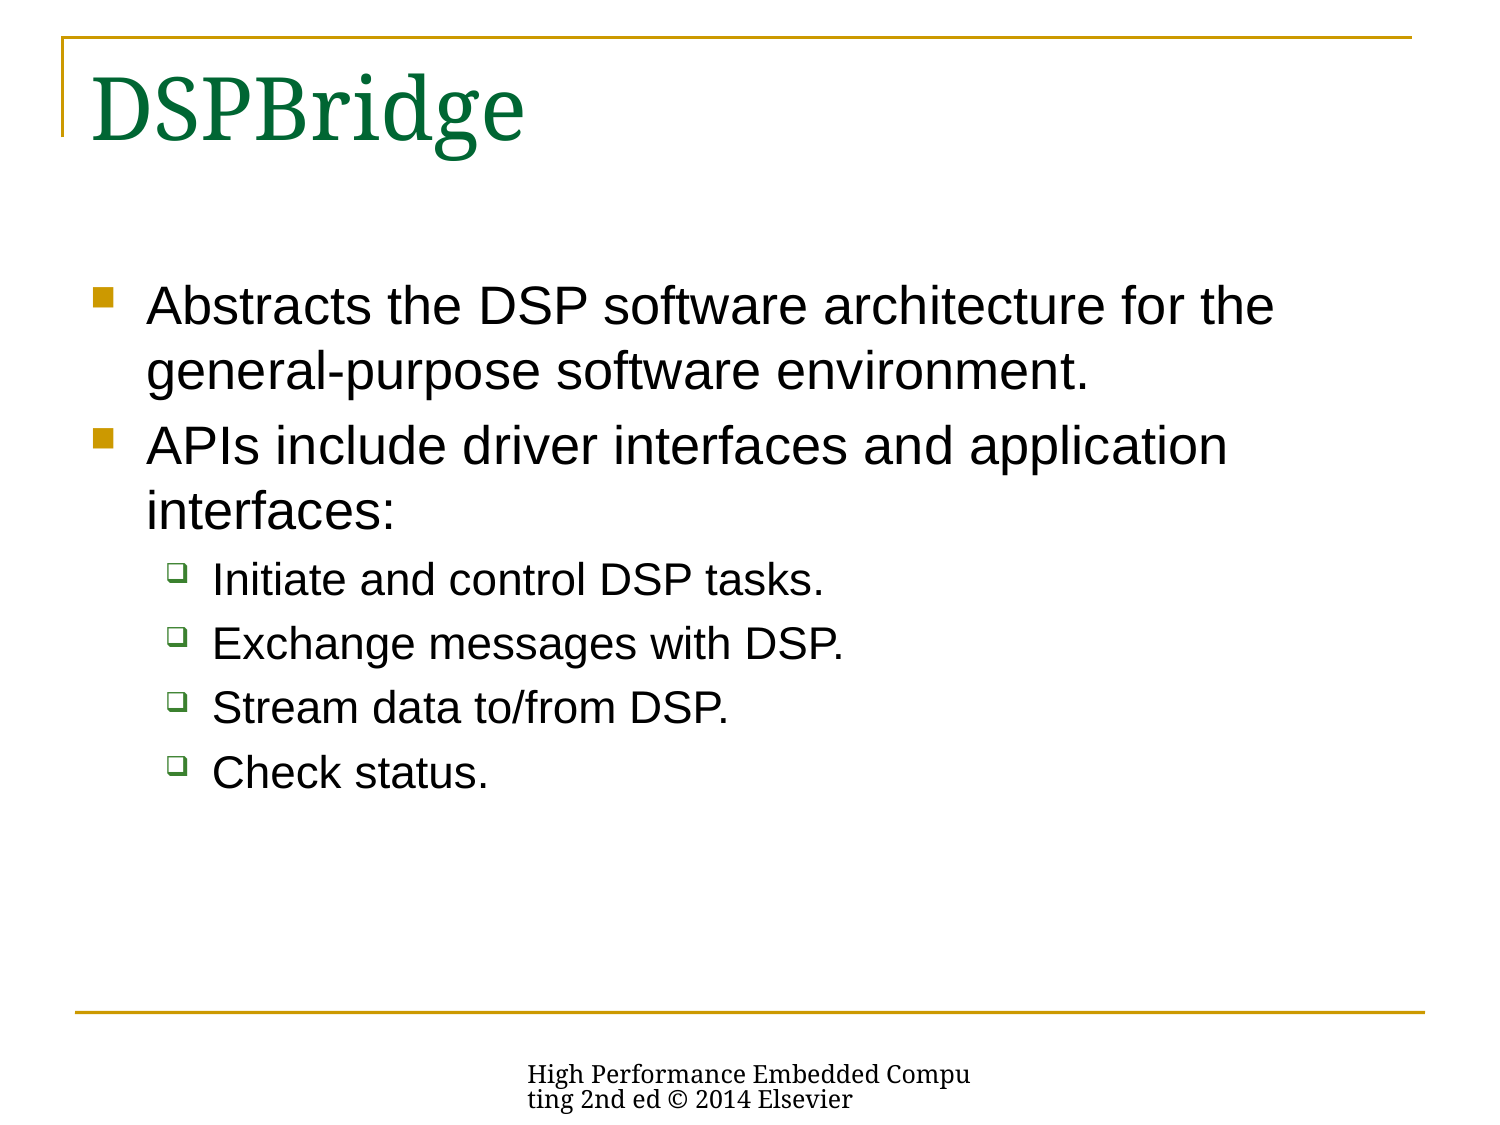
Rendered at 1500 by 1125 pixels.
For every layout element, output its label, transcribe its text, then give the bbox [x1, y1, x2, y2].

title DSPBridge [75, 45, 1425, 233]
footer High Performance Embedded Computing 2nd ed © 2014 Elsevier [512, 1025, 988, 1100]
list Abstracts the DSP software architecture for the general-purpose software environment. APIs include driver interfaces and application interfaces: Initiate and control DSP tasks. Exchange messages with DSP. Stream data to/from DSP. Check status. [75, 262, 1425, 1006]
